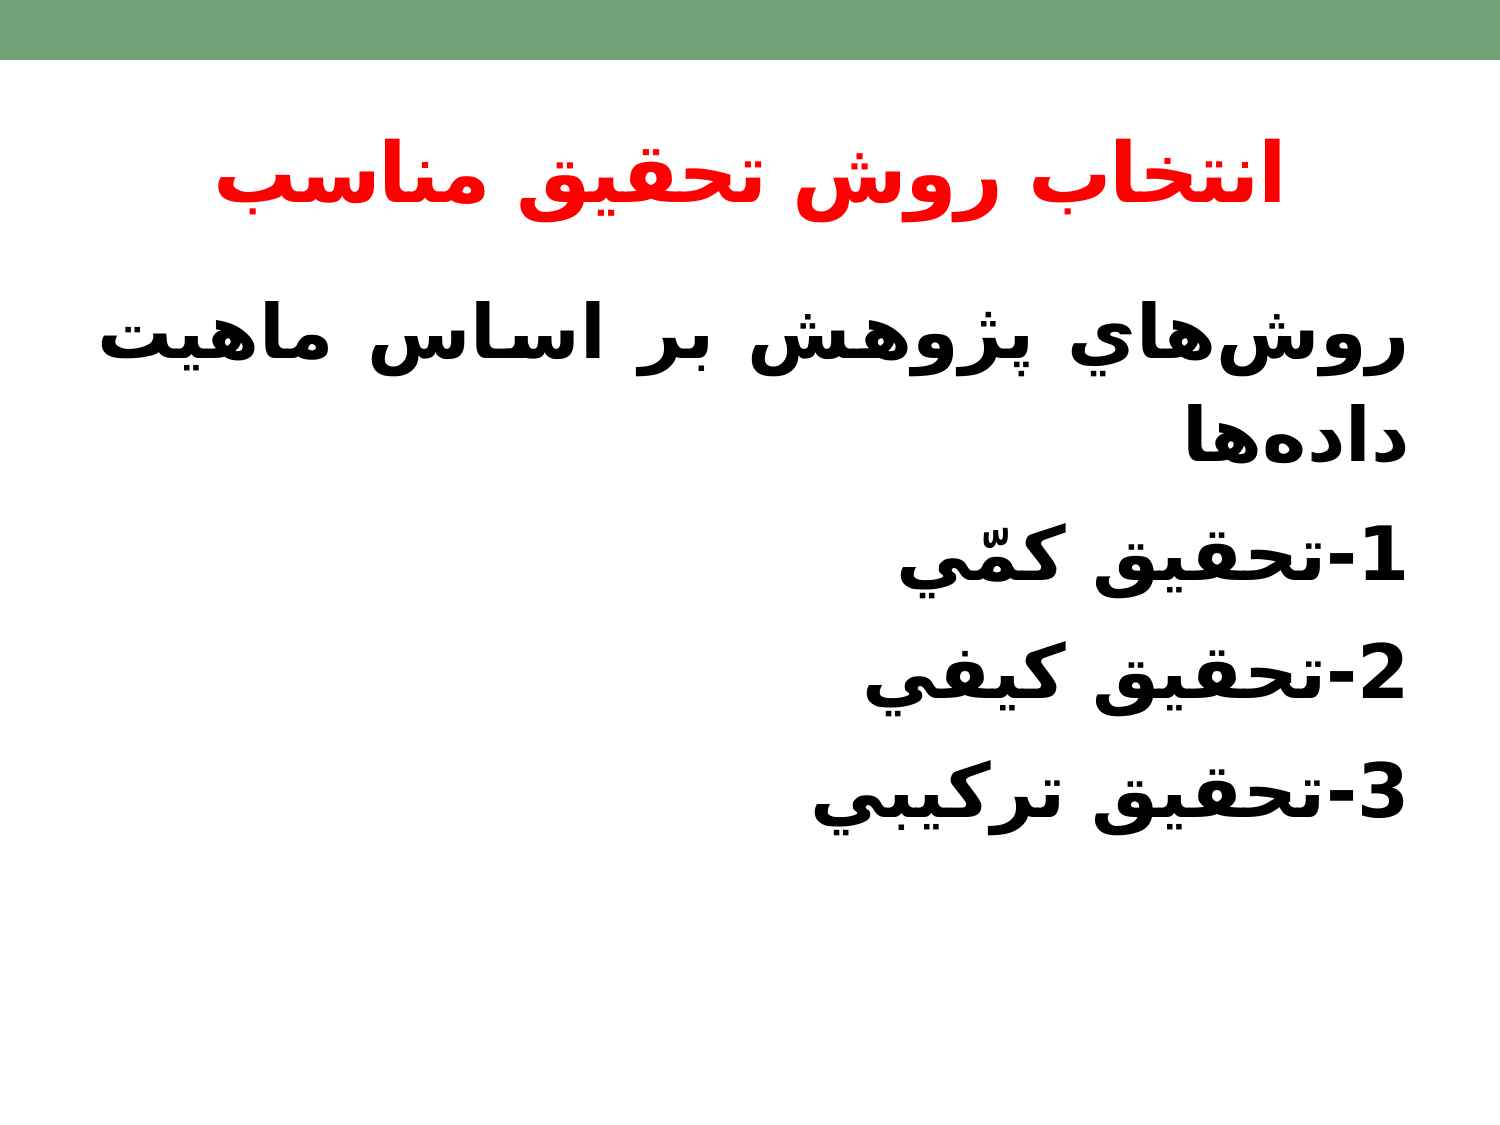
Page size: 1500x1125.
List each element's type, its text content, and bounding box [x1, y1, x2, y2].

title انتخاب روش تحقيق مناسب [75, 87, 1425, 250]
list روش‌هاي پژوهش بر اساس ماهيت داده‌ها 1-تحقيق كمّي 2-تحقيق كيفي 3-تحقيق تركيبي [75, 262, 1425, 1063]
